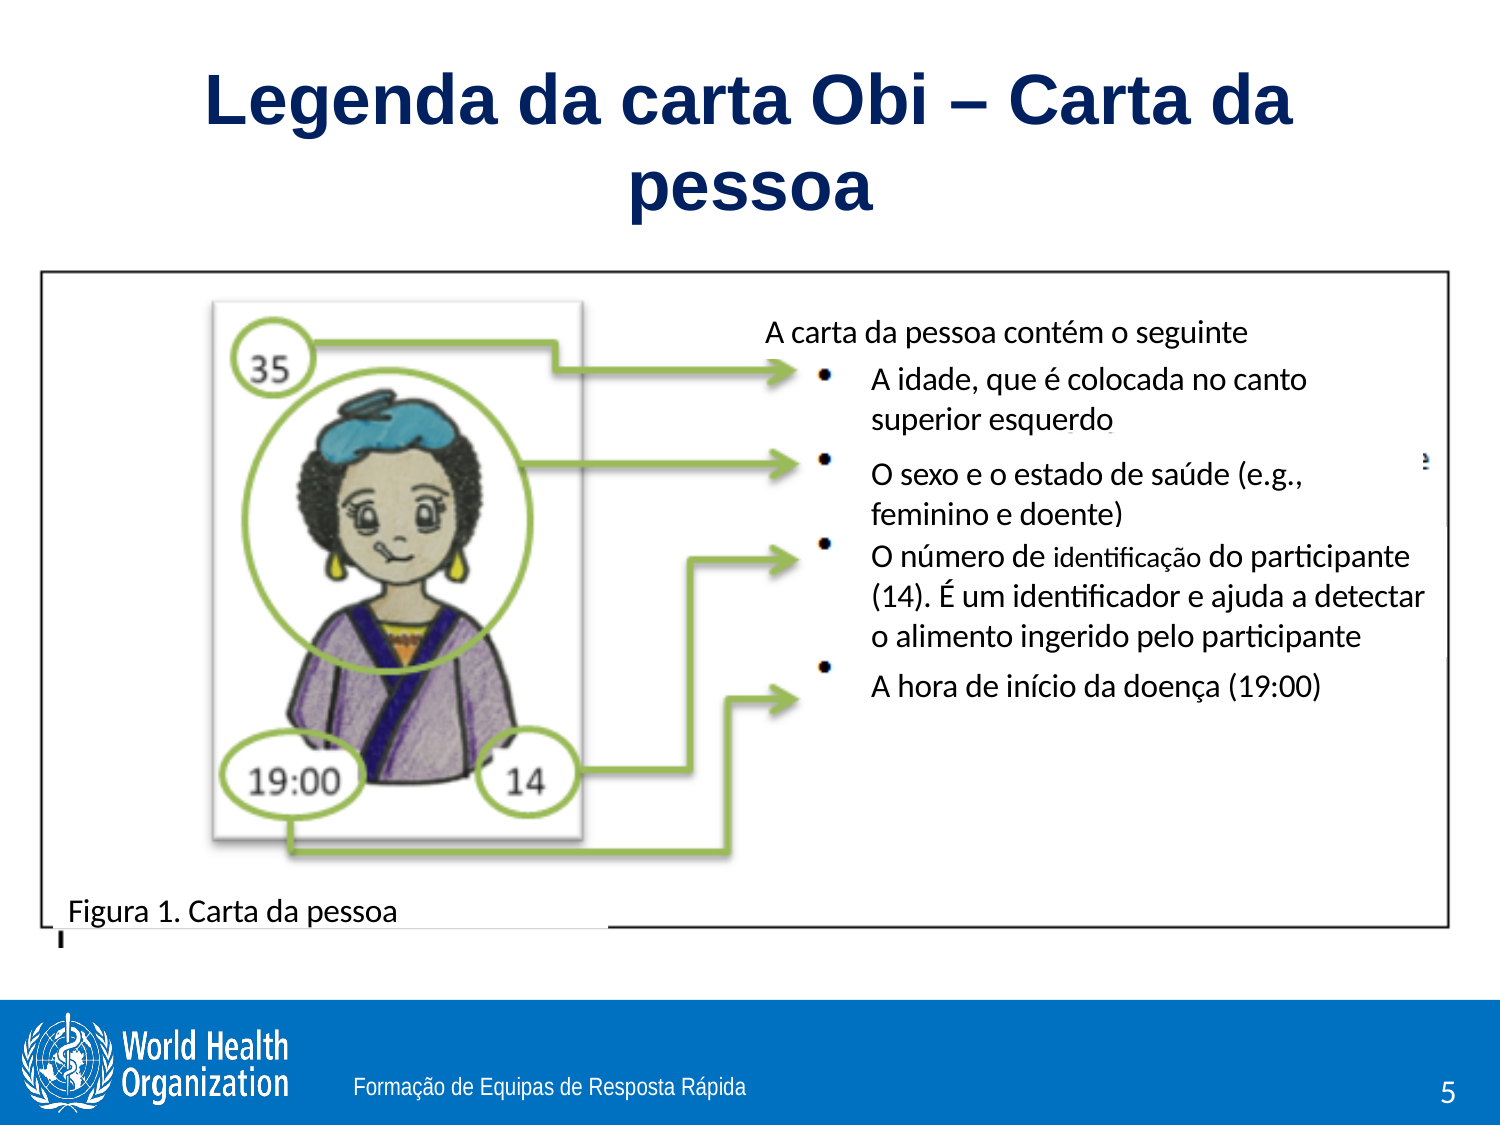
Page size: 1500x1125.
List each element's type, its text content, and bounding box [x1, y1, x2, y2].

picture [24, 255, 1462, 948]
title Legenda da carta Obi – Carta da pessoa [75, 45, 1425, 233]
picture [21, 1012, 288, 1113]
